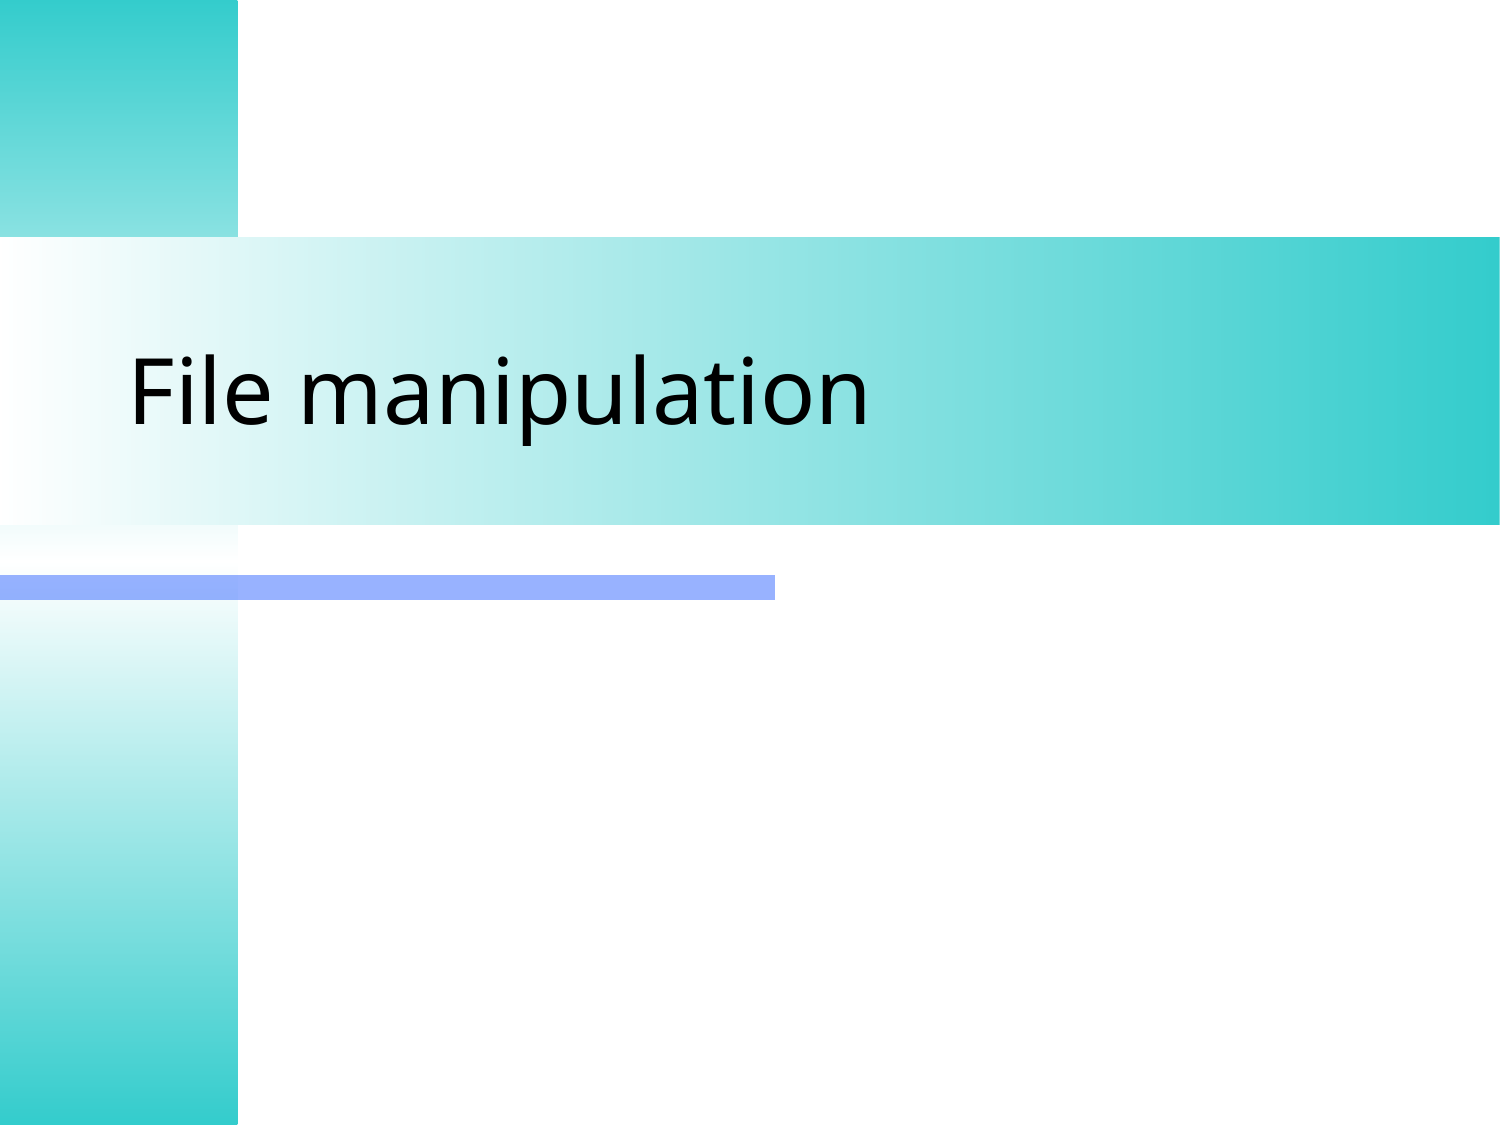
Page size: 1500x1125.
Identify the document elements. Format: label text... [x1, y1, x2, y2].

title File manipulation [112, 274, 1388, 501]
